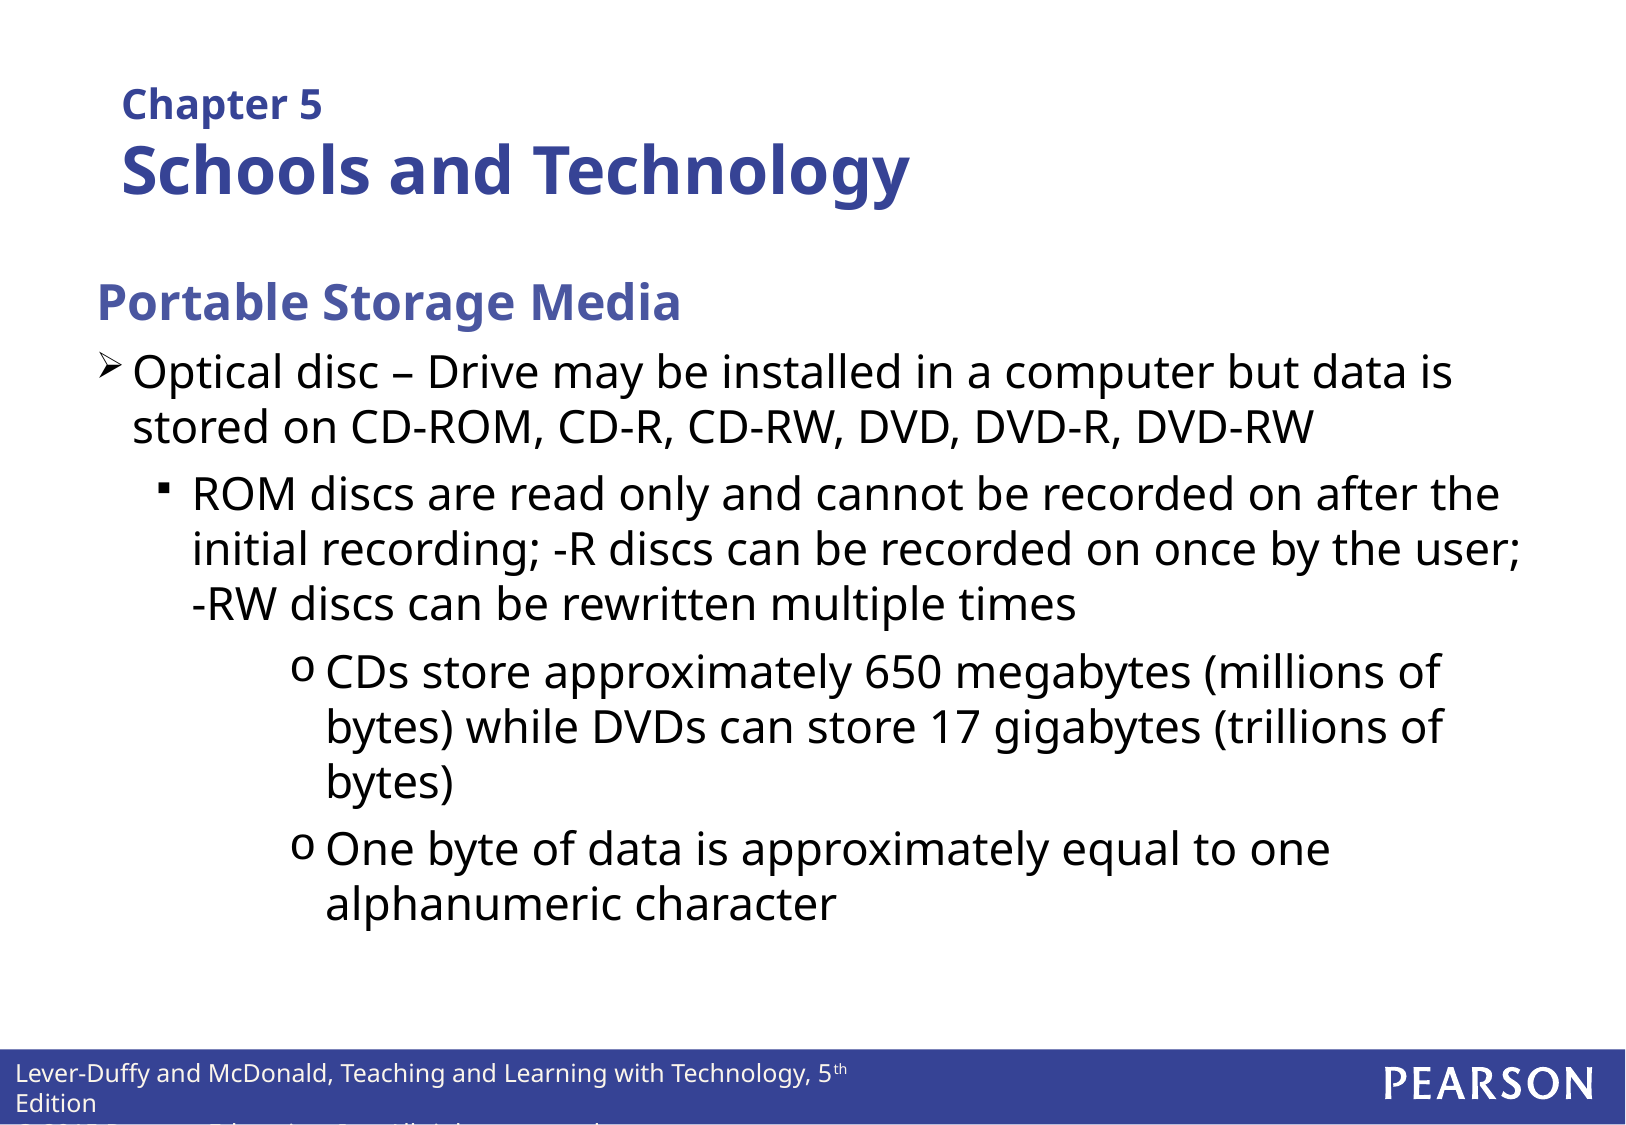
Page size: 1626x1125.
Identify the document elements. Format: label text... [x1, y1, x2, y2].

text_box Chapter 5 Schools and Technology [106, 70, 1569, 258]
list Portable Storage Media Optical disc – Drive may be installed in a computer but data is stored on CD-ROM, CD-R, CD-RW, DVD, DVD-R, DVD-RW ROM discs are read only and cannot be recorded on after the initial recording; -R discs can be recorded on once by the user; -RW discs can be rewritten multiple times CDs store approximately 650 megabytes (millions of bytes) while DVDs can store 17 gigabytes (trillions of bytes) One byte of data is approximately equal to one alphanumeric character [81, 262, 1544, 1005]
